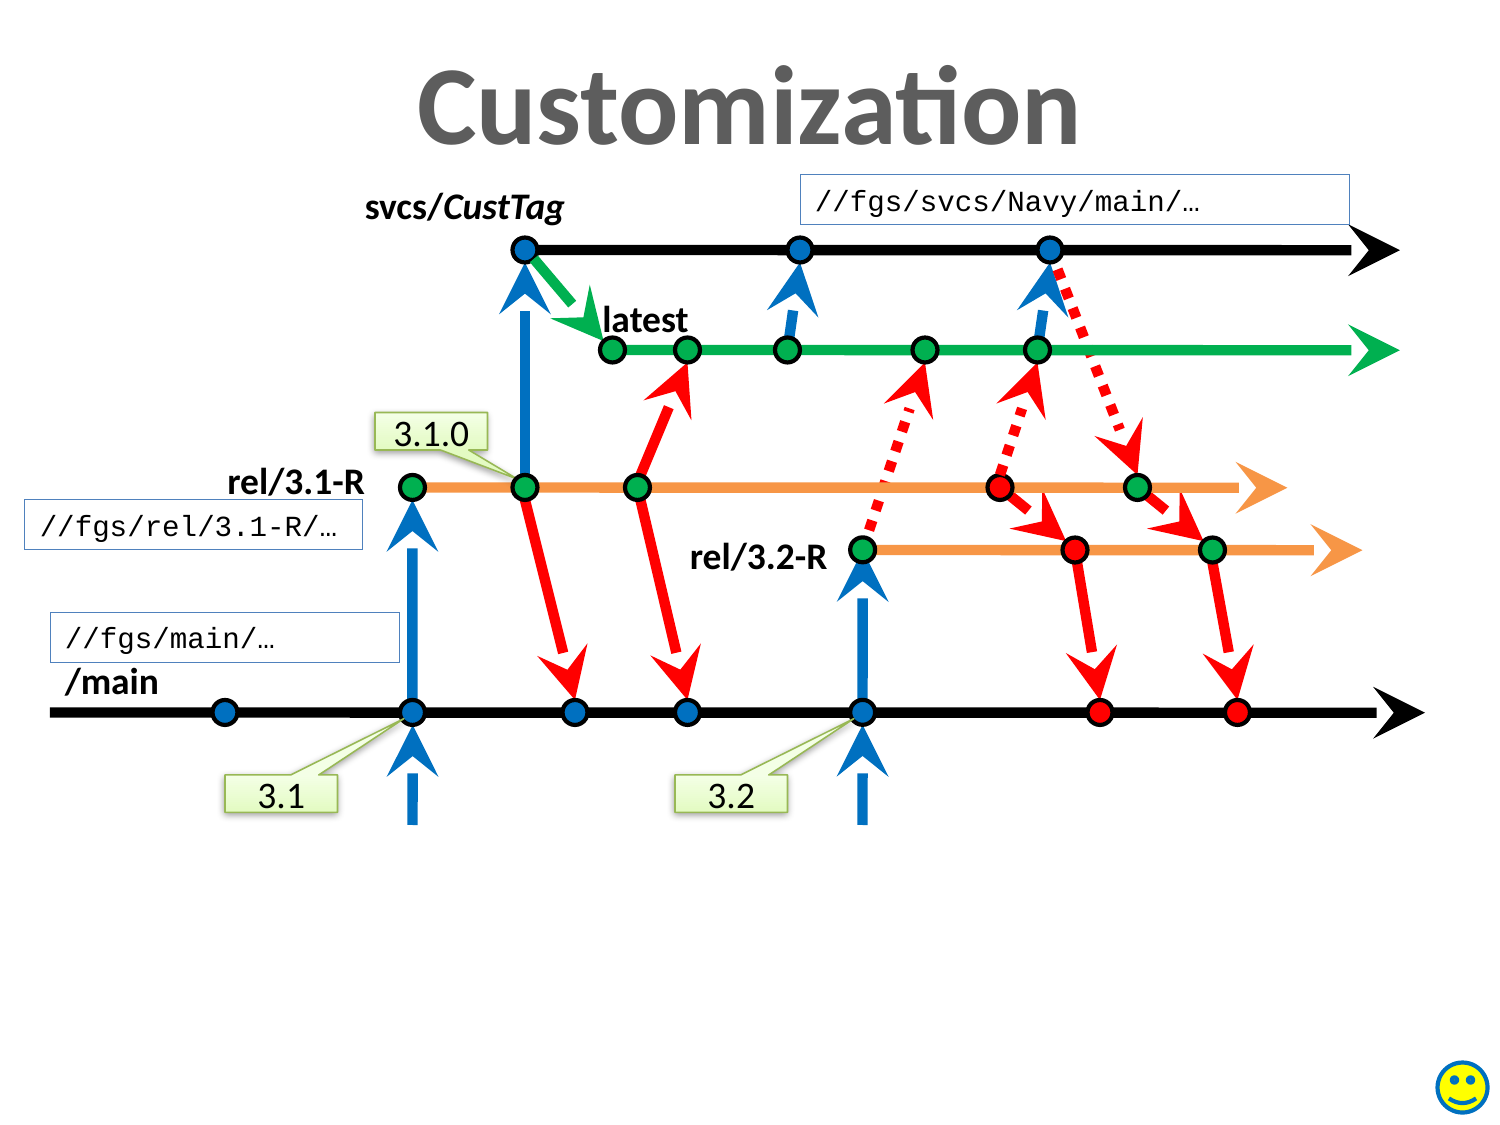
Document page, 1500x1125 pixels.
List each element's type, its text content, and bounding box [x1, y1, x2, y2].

text_box [1063, 559, 1087, 565]
text_box [210, 697, 240, 711]
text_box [527, 264, 611, 336]
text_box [1163, 618, 1294, 644]
text_box [510, 472, 540, 486]
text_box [449, 574, 651, 626]
text_box [398, 697, 427, 711]
text_box [1123, 472, 1152, 486]
text_box [673, 697, 702, 711]
text_box [1223, 697, 1252, 711]
text_box Customization [0, 24, 1500, 175]
text_box 3.1 [224, 721, 402, 814]
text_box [980, 359, 1207, 407]
text_box [1088, 721, 1112, 728]
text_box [1206, 488, 1239, 493]
text_box [776, 359, 799, 365]
text_box [673, 335, 702, 349]
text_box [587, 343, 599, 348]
text_box [788, 259, 812, 265]
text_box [602, 397, 723, 448]
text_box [555, 568, 769, 619]
text_box [563, 721, 587, 728]
text_box [848, 535, 878, 565]
text_box [676, 359, 699, 365]
text_box [913, 359, 937, 365]
text_box /main [49, 649, 213, 707]
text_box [540, 488, 623, 493]
text_box [785, 235, 815, 249]
text_box [855, 721, 875, 727]
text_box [1012, 612, 1163, 638]
text_box [623, 472, 652, 486]
text_box [675, 721, 700, 728]
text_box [962, 399, 1076, 438]
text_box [1137, 496, 1204, 542]
text_box [405, 721, 425, 728]
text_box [1089, 551, 1198, 556]
text_box [991, 473, 1015, 485]
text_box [999, 496, 1067, 542]
text_box [848, 697, 878, 711]
text_box //fgs/main/… [50, 612, 400, 663]
text_box svcs/CustTag [350, 175, 838, 235]
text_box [1068, 488, 1123, 493]
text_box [749, 299, 838, 313]
text_box rel/3.2-R [675, 524, 863, 585]
text_box [213, 721, 237, 728]
text_box rel/3.1-R [212, 449, 400, 510]
text_box [560, 697, 590, 711]
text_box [427, 488, 510, 493]
text_box latest [615, 287, 775, 344]
text_box [1085, 697, 1115, 711]
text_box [999, 299, 1088, 313]
text_box 3.1.0 [374, 411, 514, 479]
text_box //fgs/rel/3.1-R/… [24, 499, 363, 550]
text_box [910, 335, 940, 349]
text_box [1201, 559, 1224, 565]
text_box //fgs/svcs/Navy/main/… [800, 174, 1350, 225]
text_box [877, 551, 1061, 556]
text_box [625, 496, 650, 503]
text_box [1206, 535, 1227, 549]
text_box [597, 335, 627, 365]
text_box [1035, 235, 1065, 249]
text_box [1227, 551, 1314, 556]
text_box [1251, 488, 1285, 494]
text_box [513, 496, 537, 503]
text_box [1435, 1060, 1490, 1115]
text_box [799, 424, 988, 486]
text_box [980, 318, 1207, 349]
text_box [1038, 259, 1062, 265]
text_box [652, 488, 795, 493]
text_box [510, 235, 540, 265]
text_box [772, 335, 802, 349]
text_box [1325, 551, 1360, 557]
text_box [397, 472, 427, 503]
text_box 3.2 [674, 721, 852, 814]
text_box [1069, 535, 1090, 549]
text_box [1225, 721, 1250, 728]
